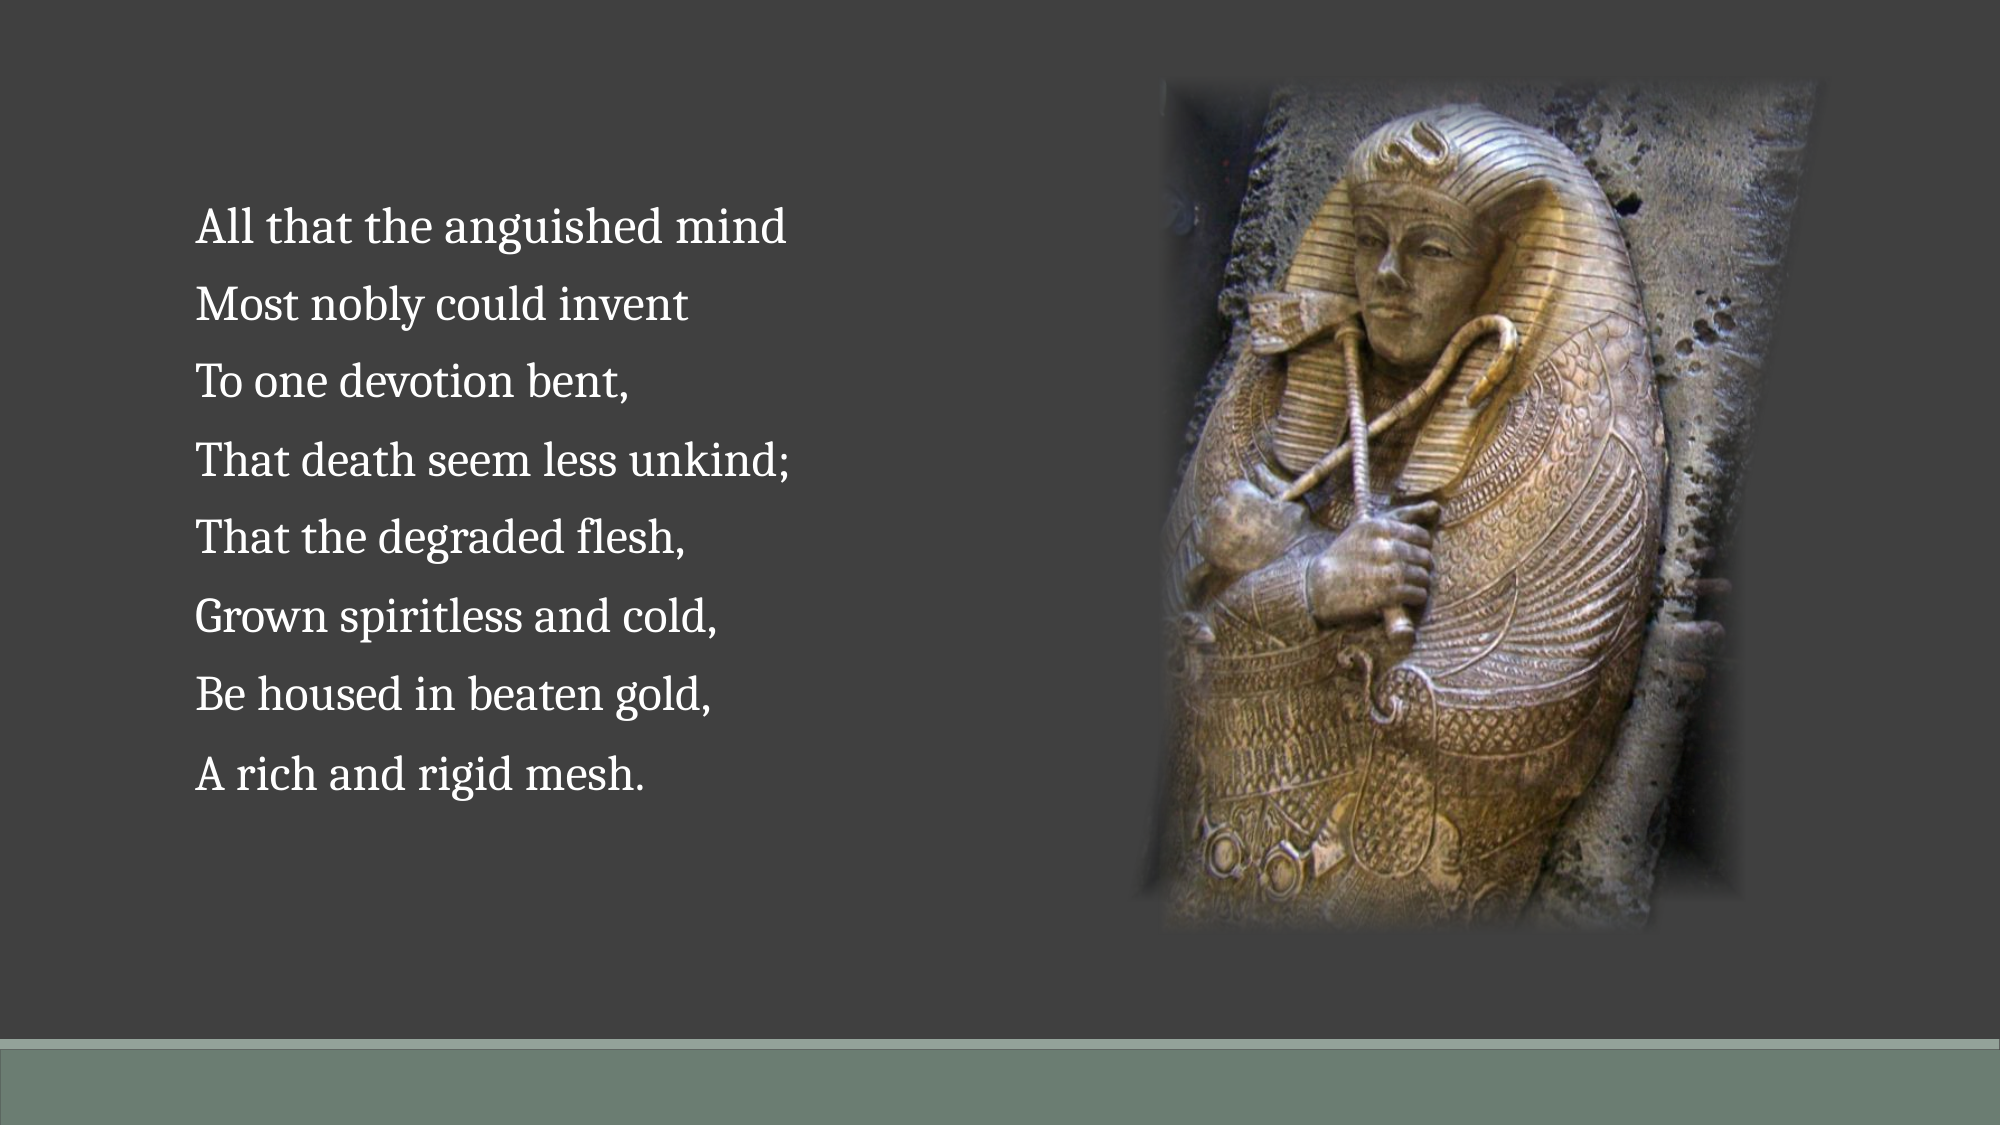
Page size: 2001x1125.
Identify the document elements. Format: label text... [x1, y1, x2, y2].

text_box That death seem less unkind; [179, 418, 990, 496]
picture [1120, 75, 1834, 935]
text_box All that the anguished mind [179, 184, 990, 262]
text_box Grown spiritless and cold, [179, 574, 990, 652]
text_box That the degraded flesh, [179, 496, 990, 574]
text_box Most nobly could invent [179, 262, 990, 340]
text_box To one devotion bent, [179, 340, 990, 418]
text_box Be housed in beaten gold, [179, 652, 990, 731]
text_box A rich and rigid mesh. [179, 732, 990, 811]
